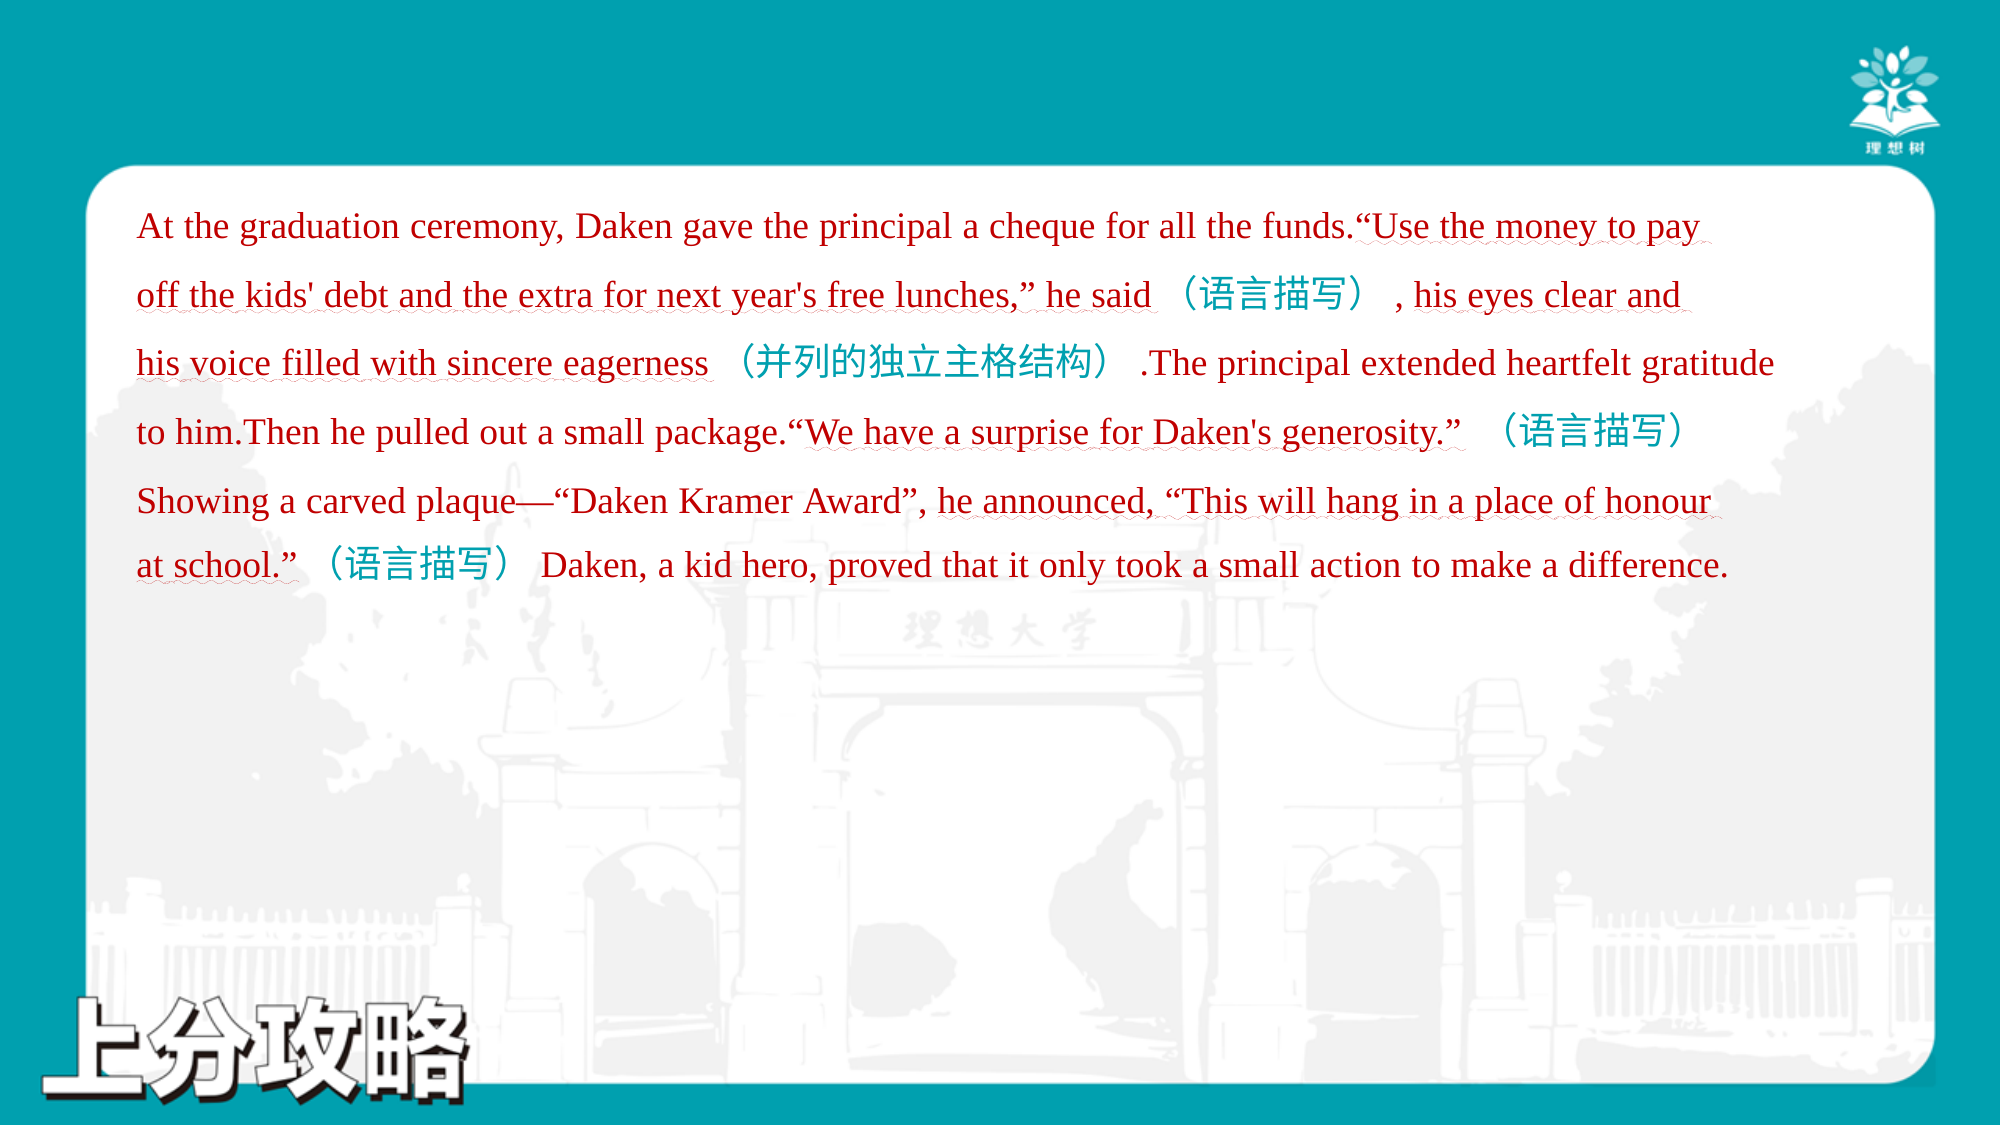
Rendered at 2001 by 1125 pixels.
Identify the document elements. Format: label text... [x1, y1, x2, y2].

text_box At the graduation ceremony, Daken gave the principal a cheque for all the funds.“Use the money to pay off the kids' debt and the extra for next year's free lunches,” he said（语言描写）, his eyes clear and his voice filled with sincere eagerness（并列的独立主格结构）.The principal extended heartfelt gratitude to him.Then he pulled out a small package.“We have a surprise for Daken's generosity.” （语言描写） Showing a carved plaque—“Daken Kramer Award”, he announced, “This will hang in a place of honour at school.”（语言描写）Daken, a kid hero, proved that it only took a small action to make a difference. [136, 177, 1865, 579]
picture [0, 0, 2000, 1125]
